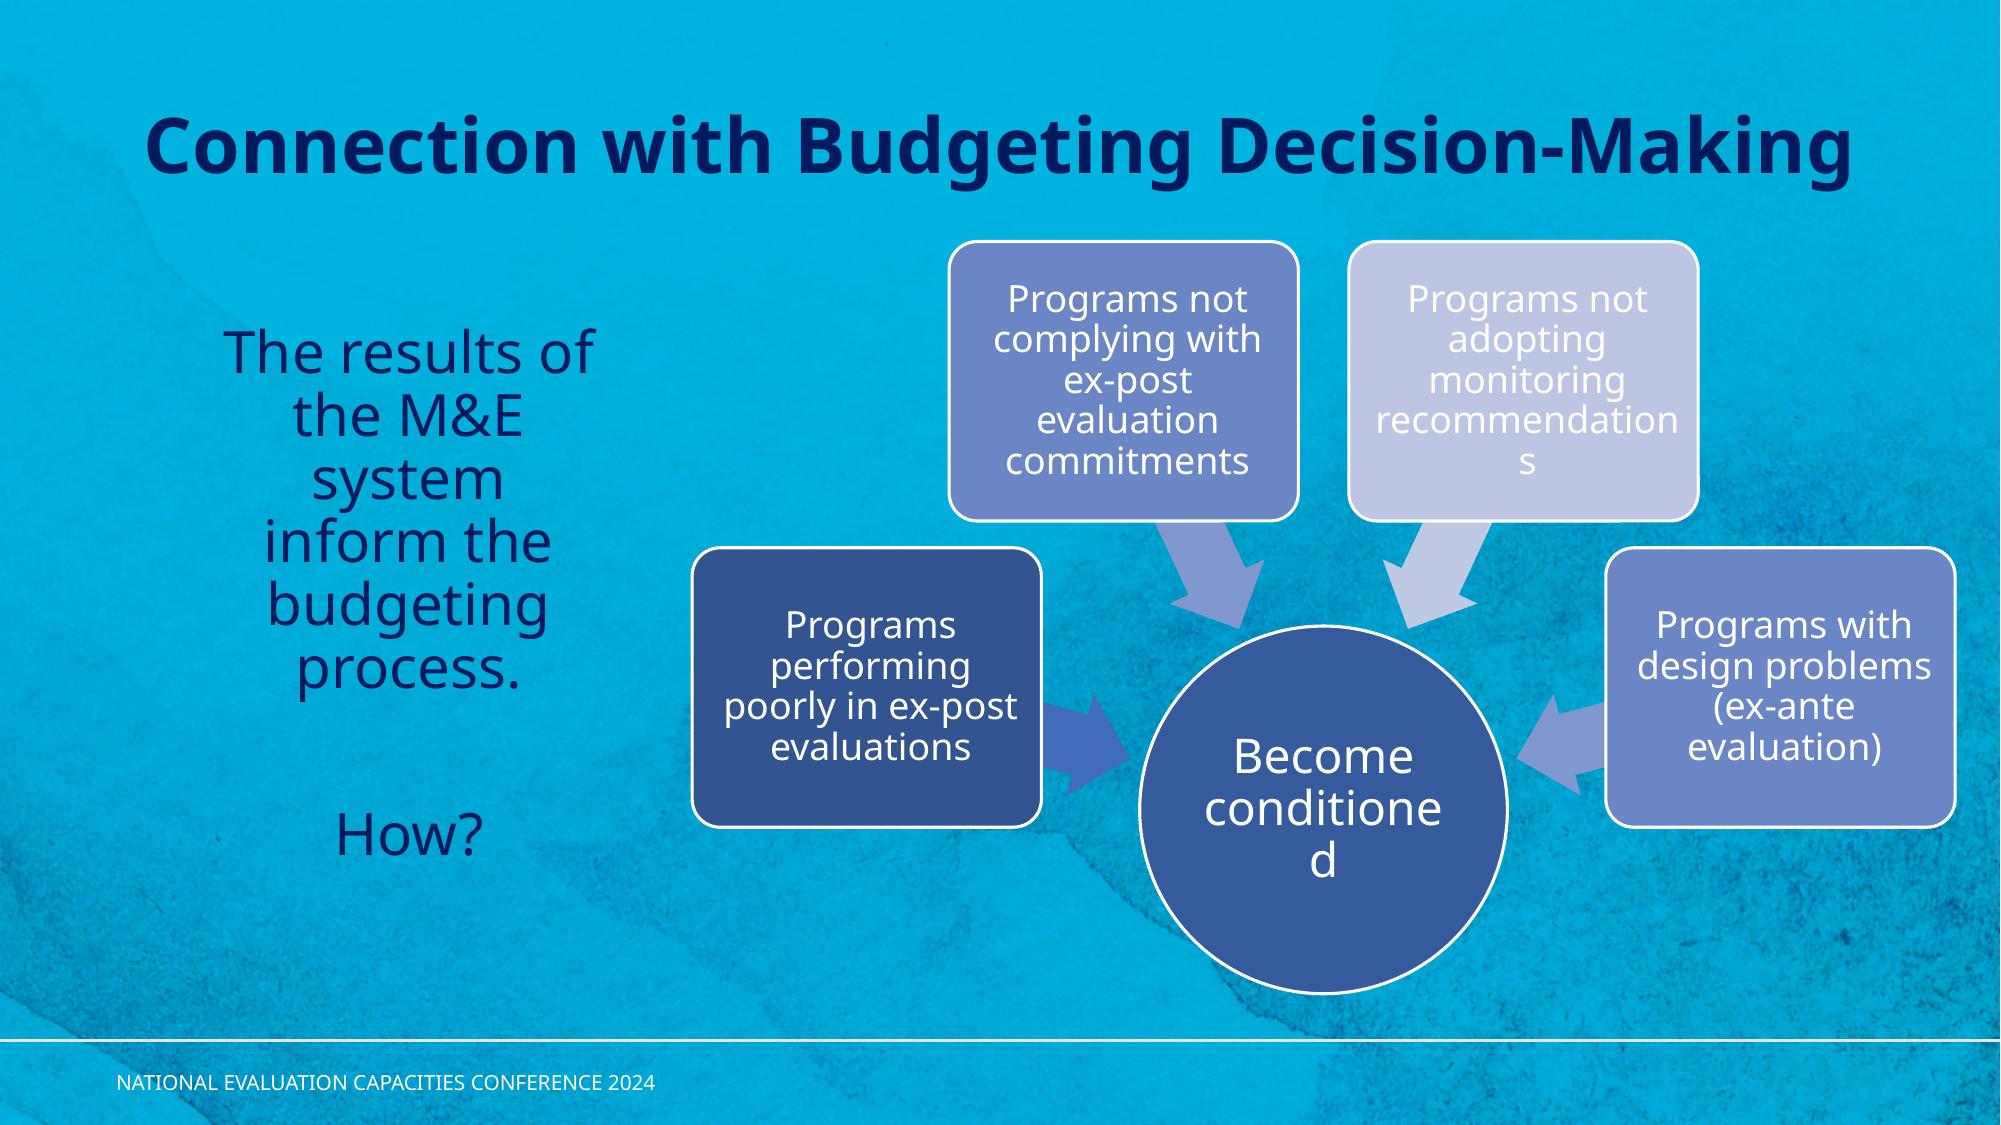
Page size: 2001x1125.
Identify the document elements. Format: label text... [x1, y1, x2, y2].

title Connection with Budgeting Decision-Making [116, 95, 1884, 202]
list The results of the M&E system inform the budgeting process. How? [198, 315, 620, 1030]
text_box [589, 241, 2000, 995]
